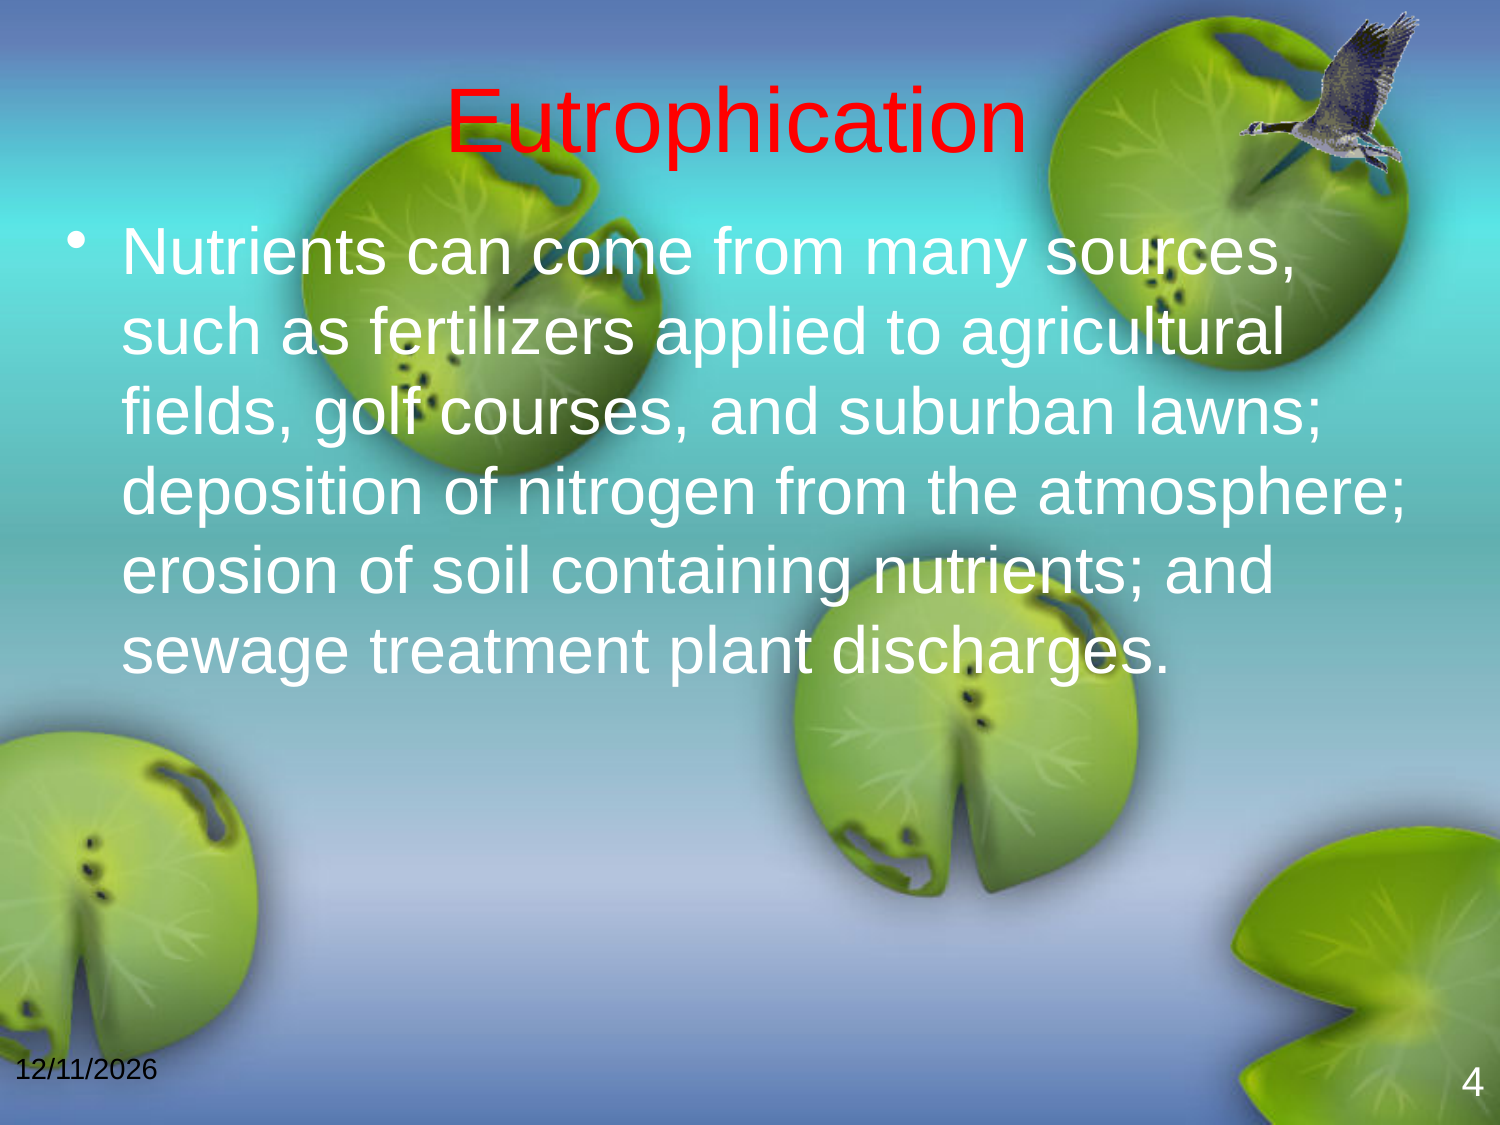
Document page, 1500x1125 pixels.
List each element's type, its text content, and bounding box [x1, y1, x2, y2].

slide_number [0, 1042, 350, 1103]
slide_number 4 [1149, 1046, 1500, 1125]
list Nutrients can come from many sources, such as fertilizers applied to agricultural fields, golf courses, and suburban lawns; deposition of nitrogen from the atmosphere; erosion of soil containing nutrients; and sewage treatment plant discharges. [49, 199, 1426, 943]
title Eutrophication [49, 44, 1213, 188]
picture [0, 0, 1500, 1125]
